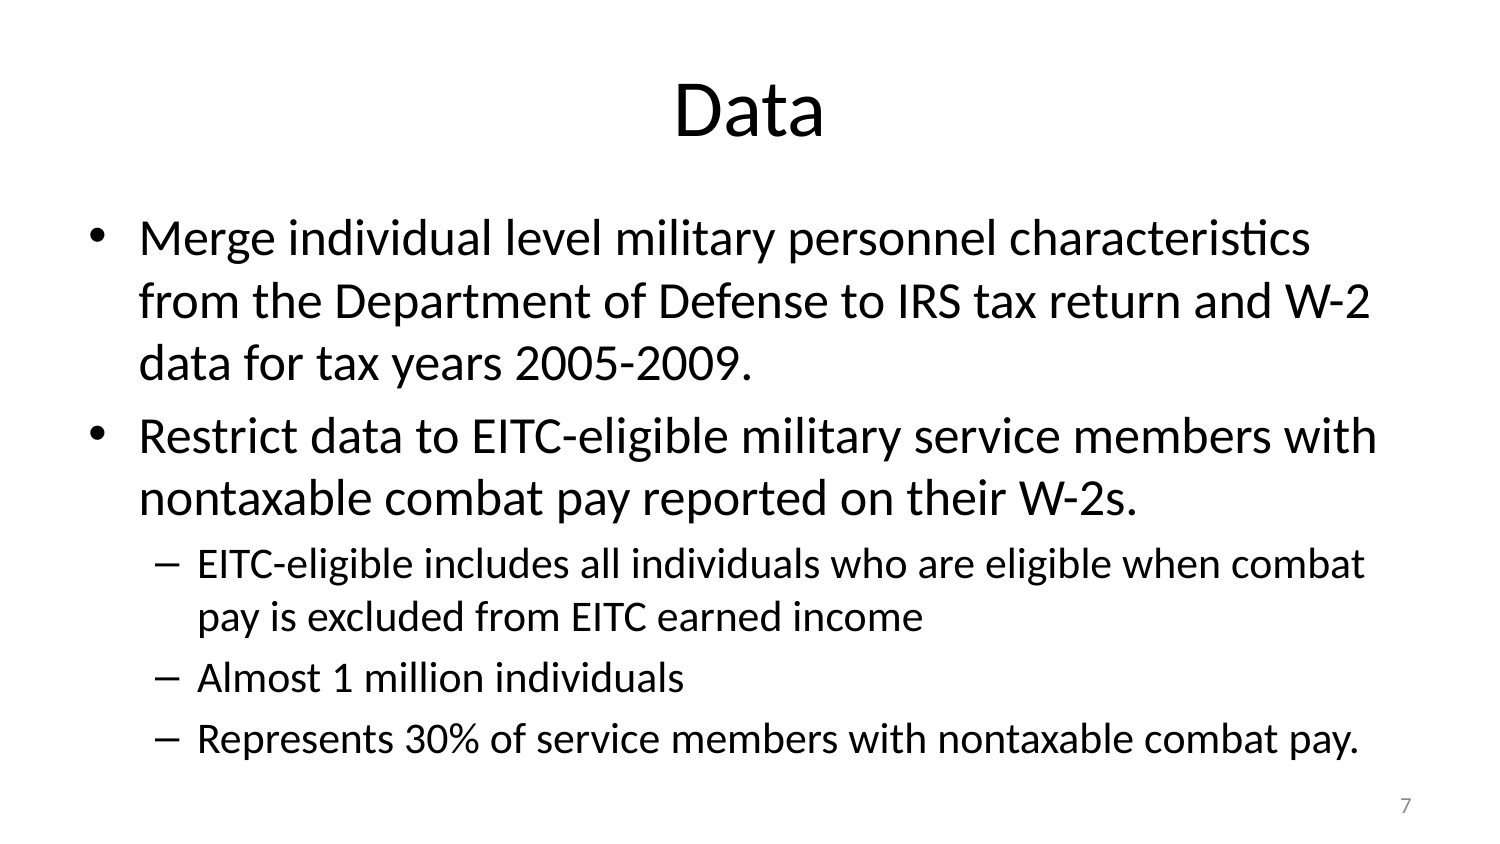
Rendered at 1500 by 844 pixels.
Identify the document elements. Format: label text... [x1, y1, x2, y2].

slide_number 7 [1074, 782, 1426, 827]
title Data [74, 33, 1425, 175]
list Merge individual level military personnel characteristics from the Department of Defense to IRS tax return and W-2 data for tax years 2005-2009. Restrict data to EITC-eligible military service members with nontaxable combat pay reported on their W-2s. EITC-eligible includes all individuals who are eligible when combat pay is excluded from EITC earned income Almost 1 million individuals Represents 30% of service members with nontaxable combat pay. [74, 196, 1425, 754]
